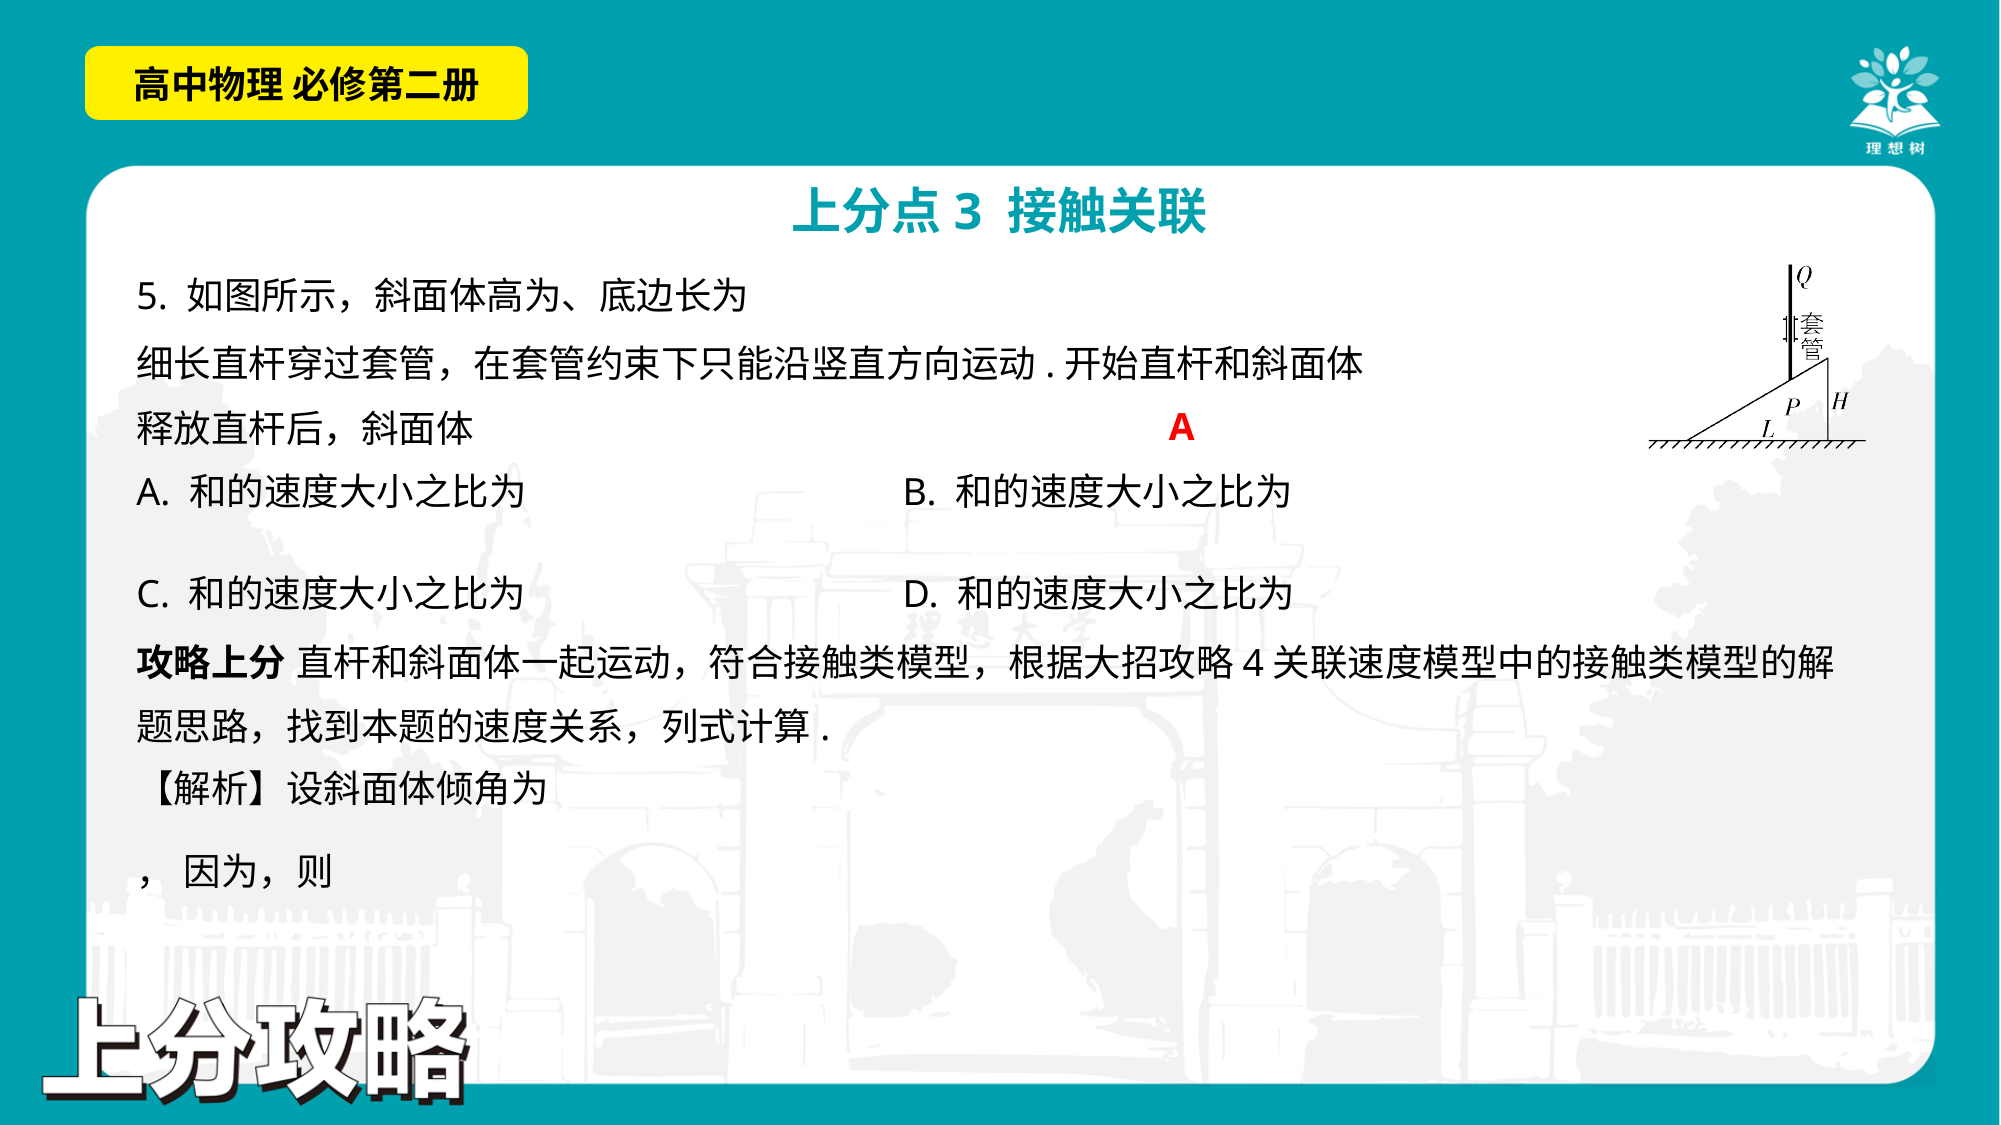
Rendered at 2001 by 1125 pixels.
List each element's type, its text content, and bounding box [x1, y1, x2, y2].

text_box 攻略上分 直杆和斜面体一起运动，符合接触类模型，根据大招攻略4关联速度模型中的接触类模型的解 题思路，找到本题的速度关系，列式计算. [136, 615, 1865, 742]
text_box A [1154, 383, 1209, 442]
picture [0, 0, 2000, 1125]
